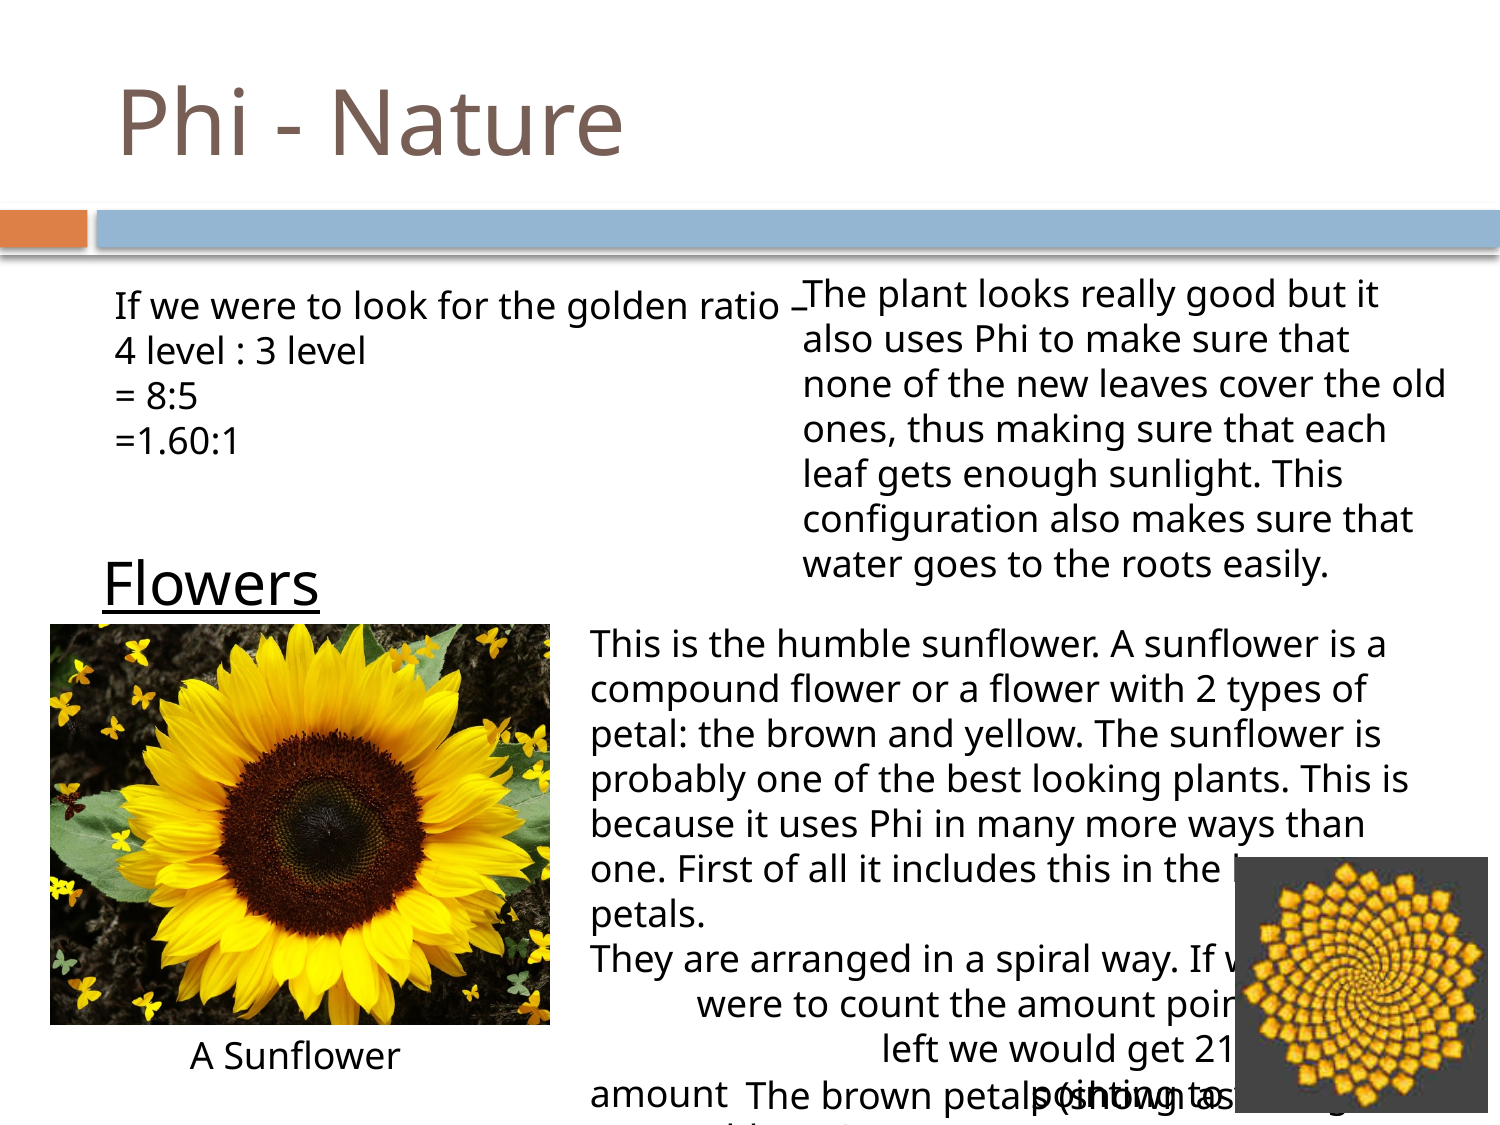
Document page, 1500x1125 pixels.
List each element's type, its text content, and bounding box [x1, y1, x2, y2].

text_box This is the humble sunflower. A sunflower is a compound flower or a flower with 2 types of petal: the brown and yellow. The sunflower is probably one of the best looking plants. This is because it uses Phi in many more ways than one. First of all it includes this in the brown petals. They are arranged in a spiral way. If we were to count the amount pointing to the left we would get 21 and the amount pointing to the right we would get 34… [574, 612, 1463, 1125]
text_box The brown petals (shown as yellow) [662, 1064, 1250, 1125]
text_box A Sunflower [174, 1024, 574, 1085]
text_box Flowers [87, 537, 763, 625]
title Phi - Nature [100, 37, 1438, 200]
picture [49, 624, 551, 1026]
picture [1235, 857, 1488, 1113]
text_box The plant looks really good but it also uses Phi to make sure that none of the new leaves cover the old ones, thus making sure that each leaf gets enough sunlight. This configuration also makes sure that water goes to the roots easily. [787, 262, 1463, 593]
text_box If we were to look for the golden ratio – 4 level : 3 level = 8:5 =1.60:1 [99, 274, 787, 470]
